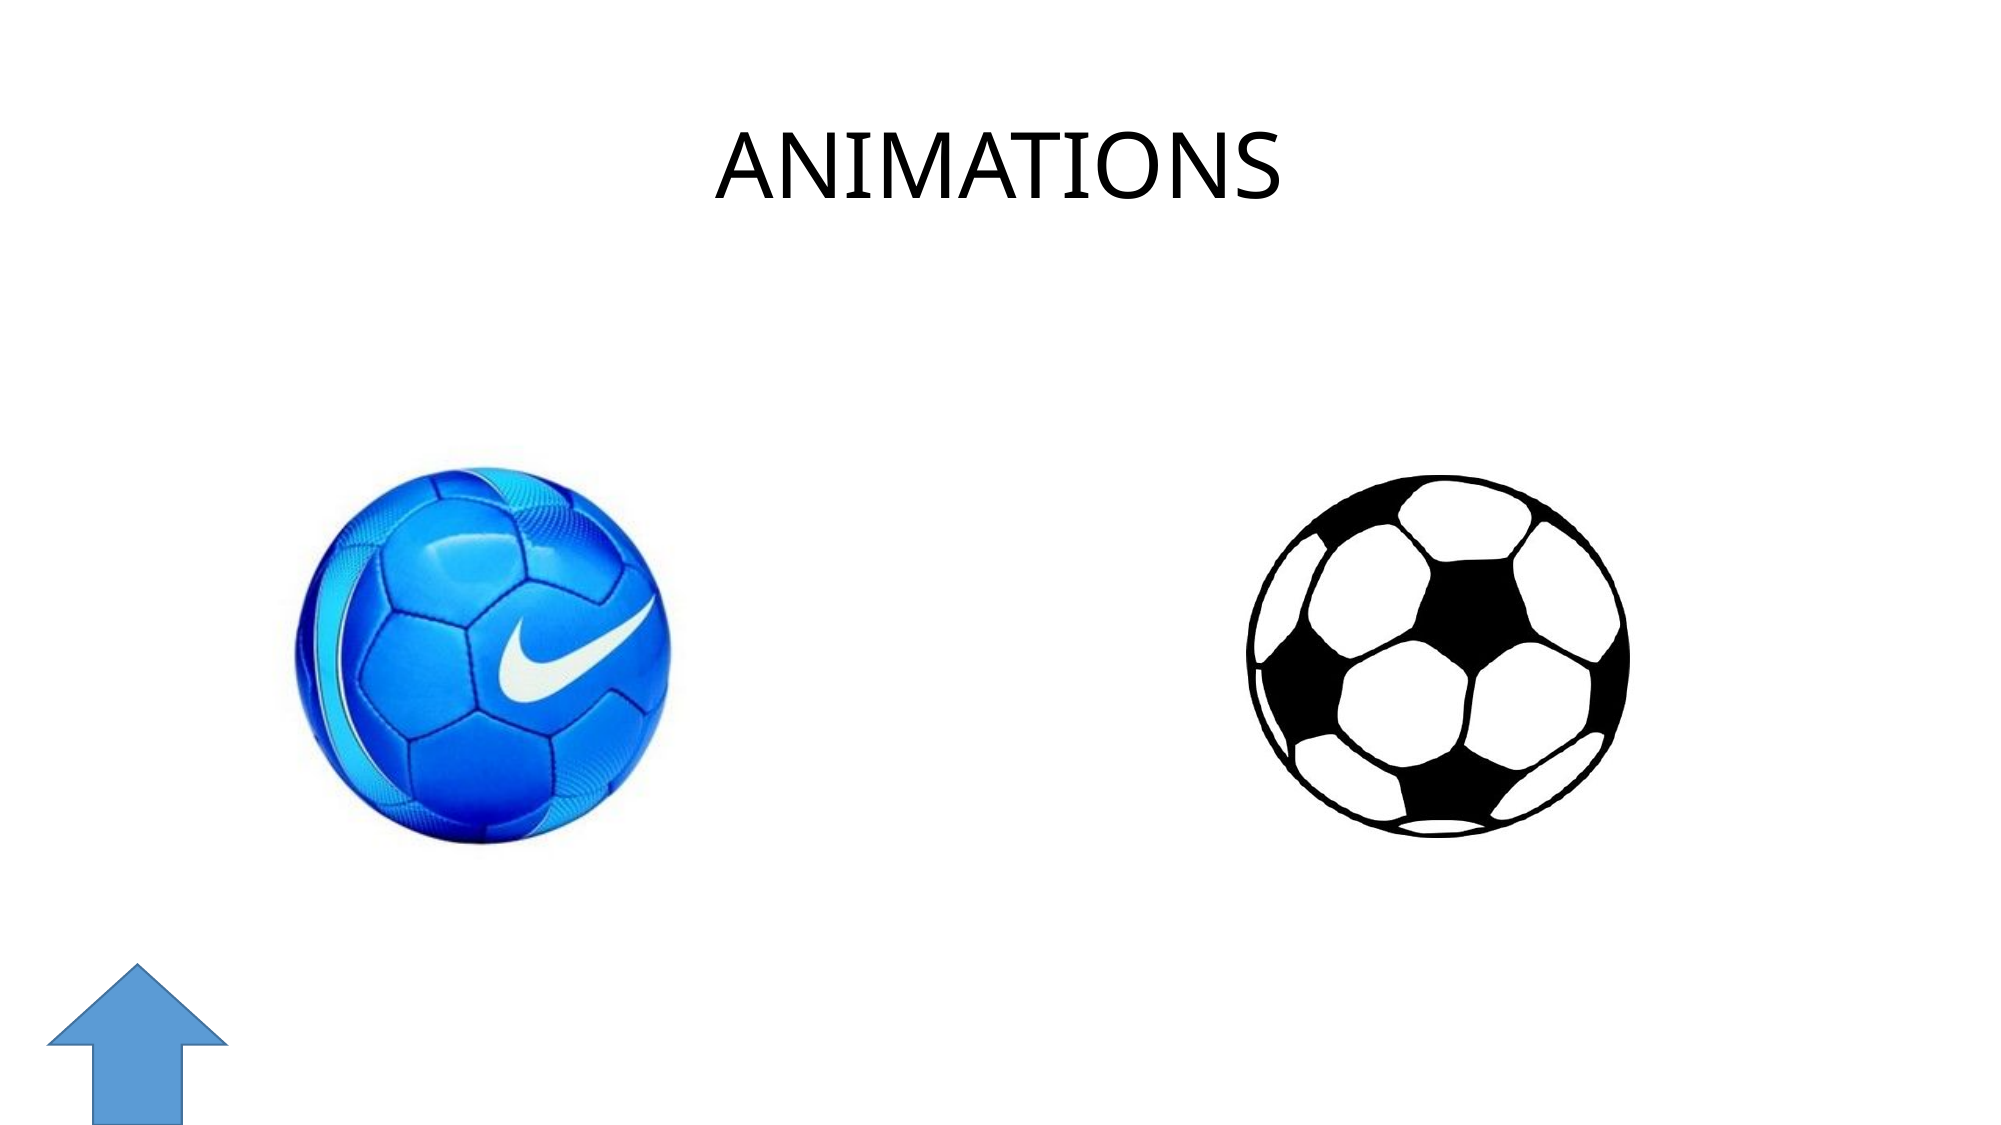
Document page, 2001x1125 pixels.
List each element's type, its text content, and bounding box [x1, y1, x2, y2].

picture [1123, 450, 1753, 862]
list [248, 421, 718, 891]
title ANIMATIONS [137, 59, 1863, 278]
text_box [46, 963, 229, 1125]
